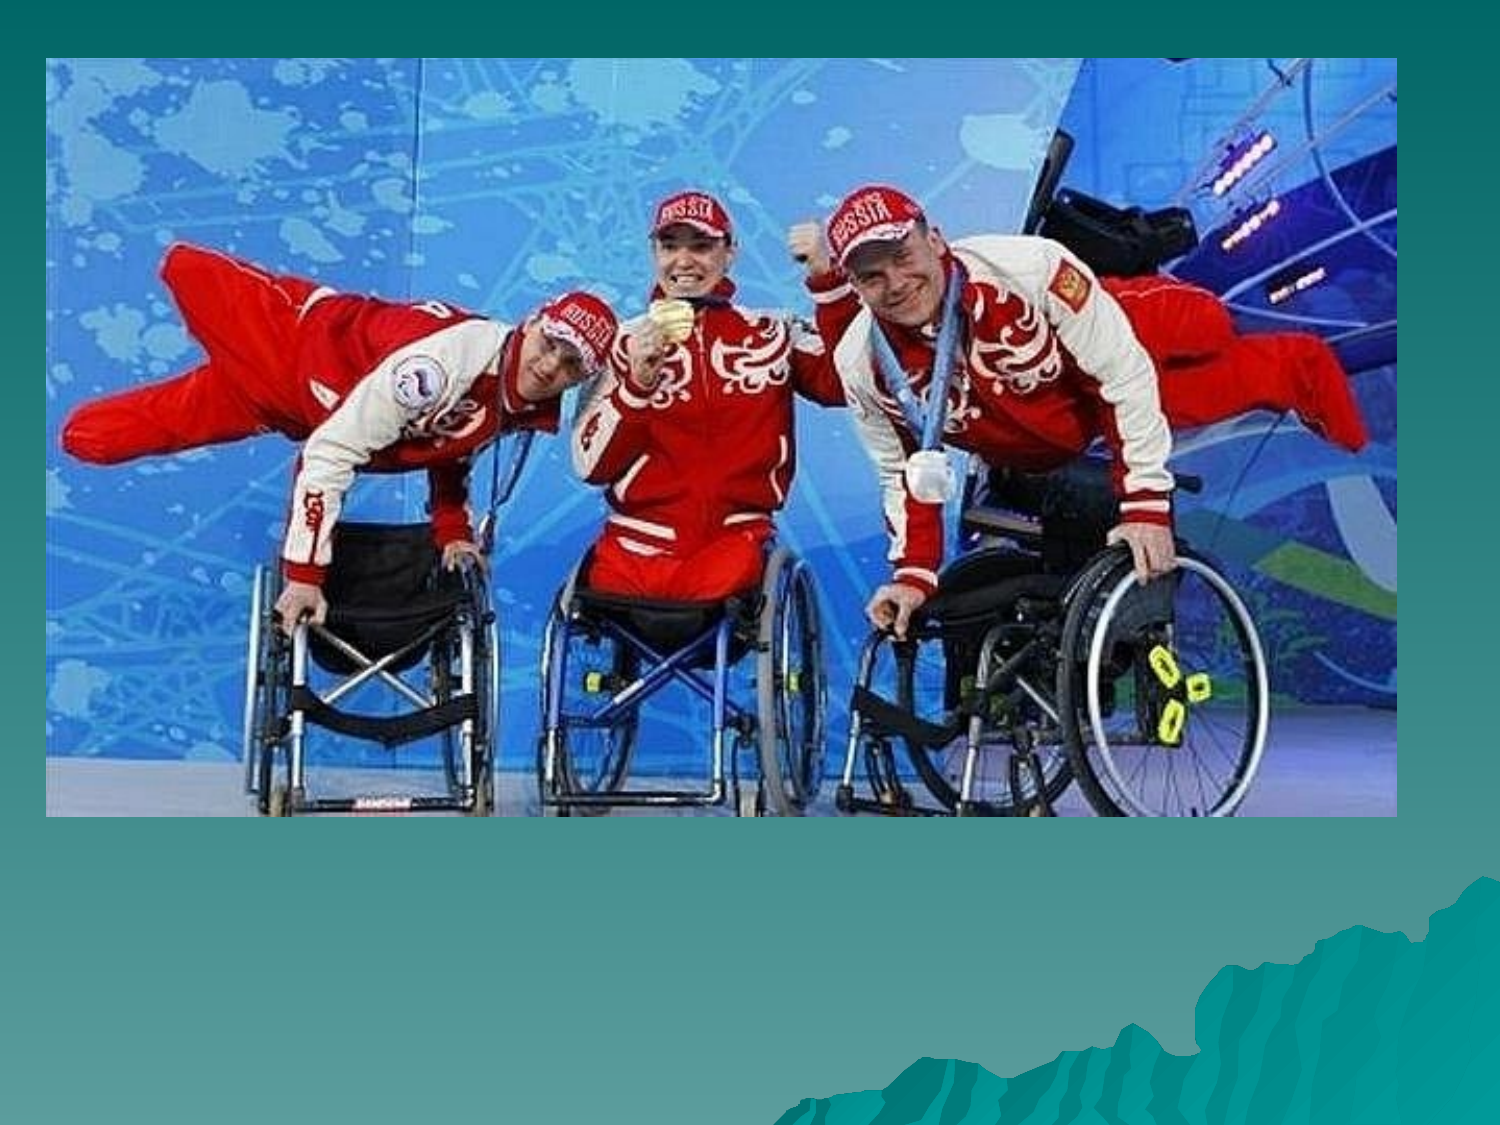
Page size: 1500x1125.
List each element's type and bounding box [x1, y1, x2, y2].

picture [46, 58, 1398, 818]
